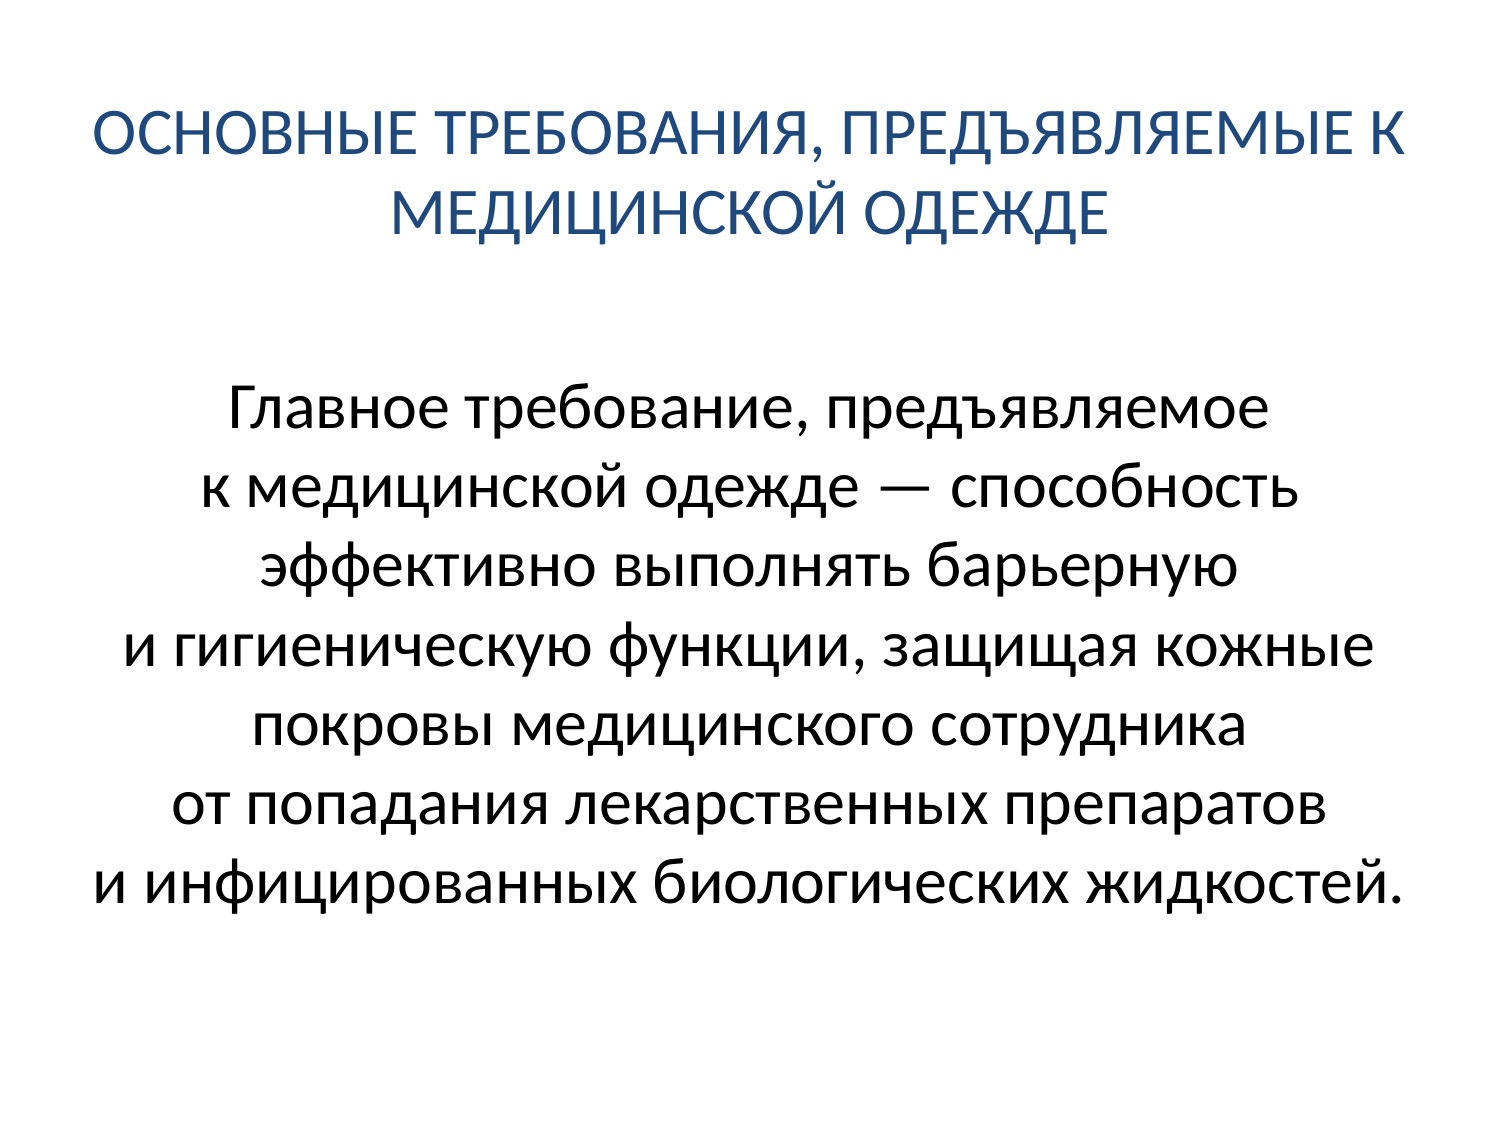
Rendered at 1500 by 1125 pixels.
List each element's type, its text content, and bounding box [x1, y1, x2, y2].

list Главное требование, предъявляемое к медицинской одежде — способность эффективно выполнять барьерную и гигиеническую функции, защищая кожные покровы медицинского сотрудника от попадания лекарственных препаратов и инфицированных биологических жидкостей. [75, 262, 1425, 1005]
title ОСНОВНЫЕ ТРЕБОВАНИЯ, ПРЕДЪЯВЛЯЕМЫЕ К МЕДИЦИНСКОЙ ОДЕЖДЕ [75, 42, 1425, 262]
